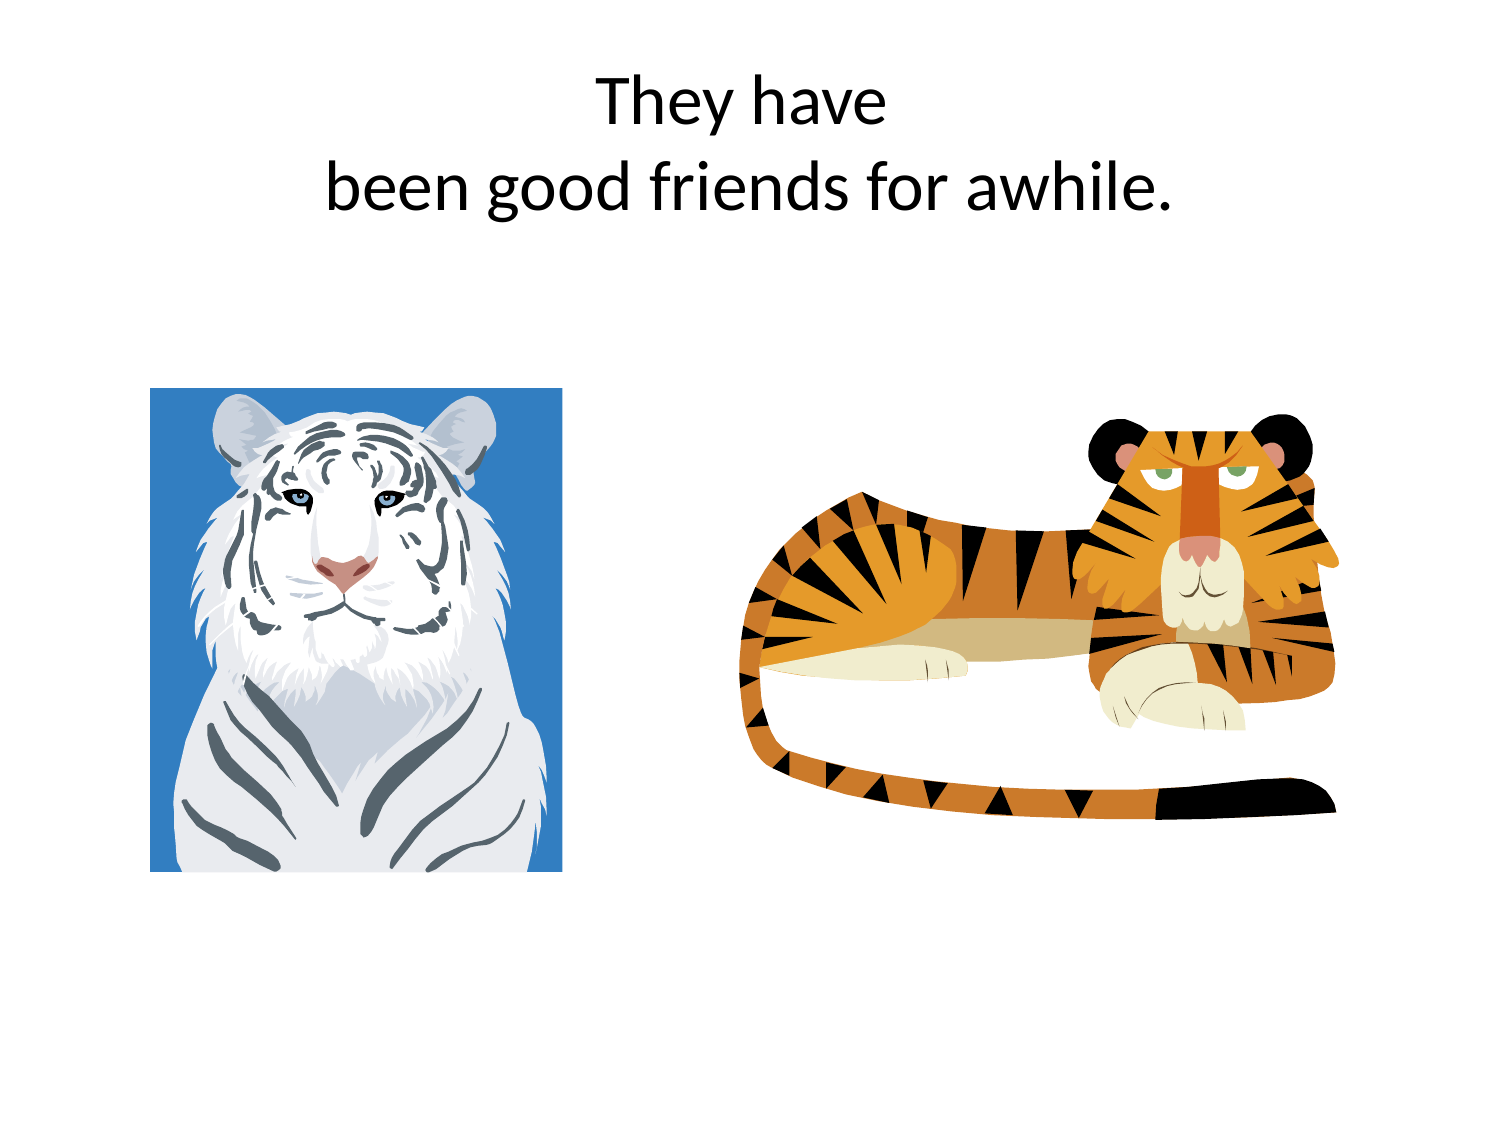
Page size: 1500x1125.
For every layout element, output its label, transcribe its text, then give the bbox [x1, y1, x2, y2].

title They have been good friends for awhile. [75, 45, 1425, 233]
picture [149, 387, 563, 873]
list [737, 412, 1342, 822]
